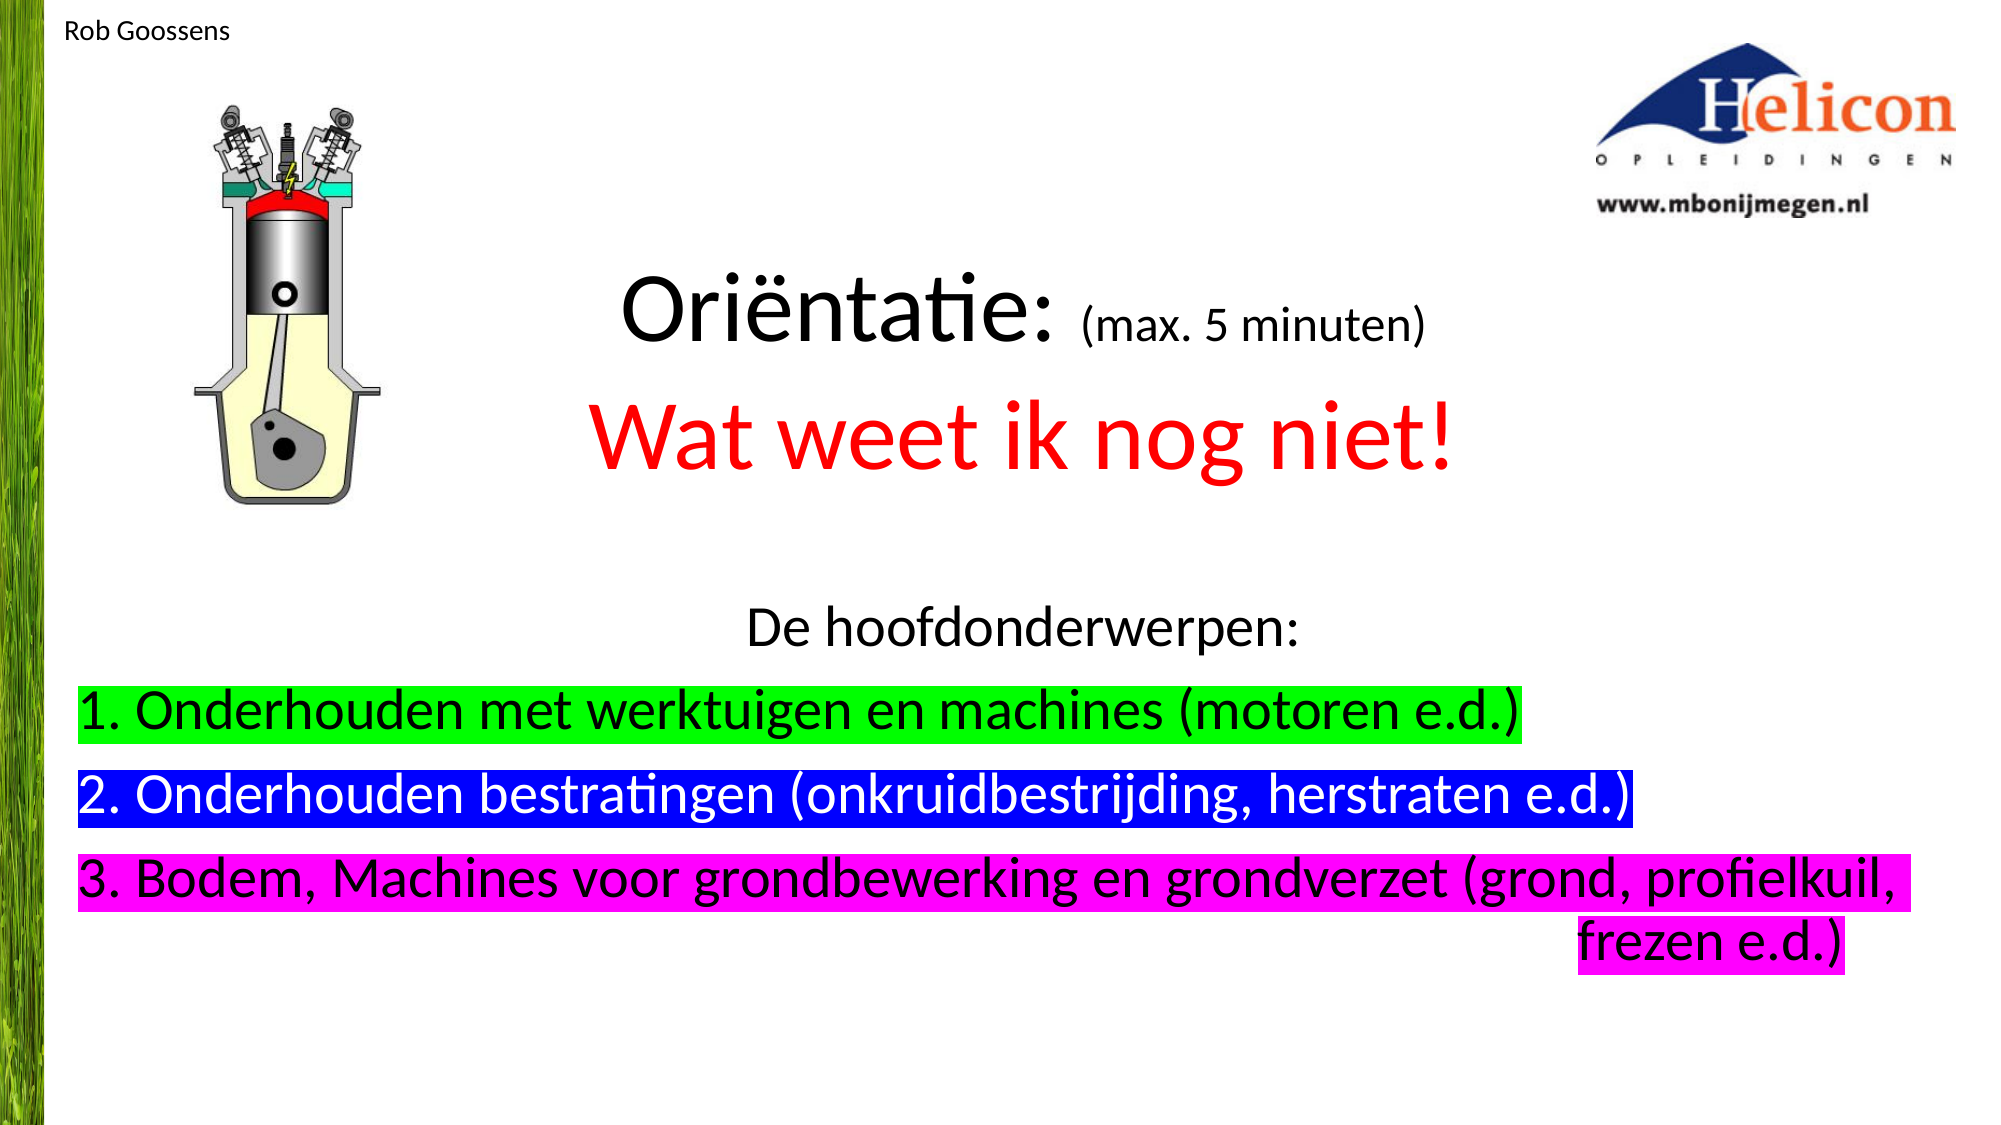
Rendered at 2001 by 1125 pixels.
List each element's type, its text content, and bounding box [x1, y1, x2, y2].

subtitle Oriëntatie: (max. 5 minuten) Wat weet ik nog niet! De hoofdonderwerpen: 1. Onderhouden met werktuigen en machines (motoren e.d.) 2. Onderhouden bestratingen (onkruidbestrijding, herstraten e.d.) 3. Bodem, Machines voor grondbewerking en grondverzet (grond, profielkuil, frezen e.d.) [62, 247, 1985, 1085]
text_box [0, 0, 45, 1125]
picture [1596, 43, 1956, 218]
picture [173, 96, 402, 511]
text_box Rob Goossens [49, 3, 250, 54]
